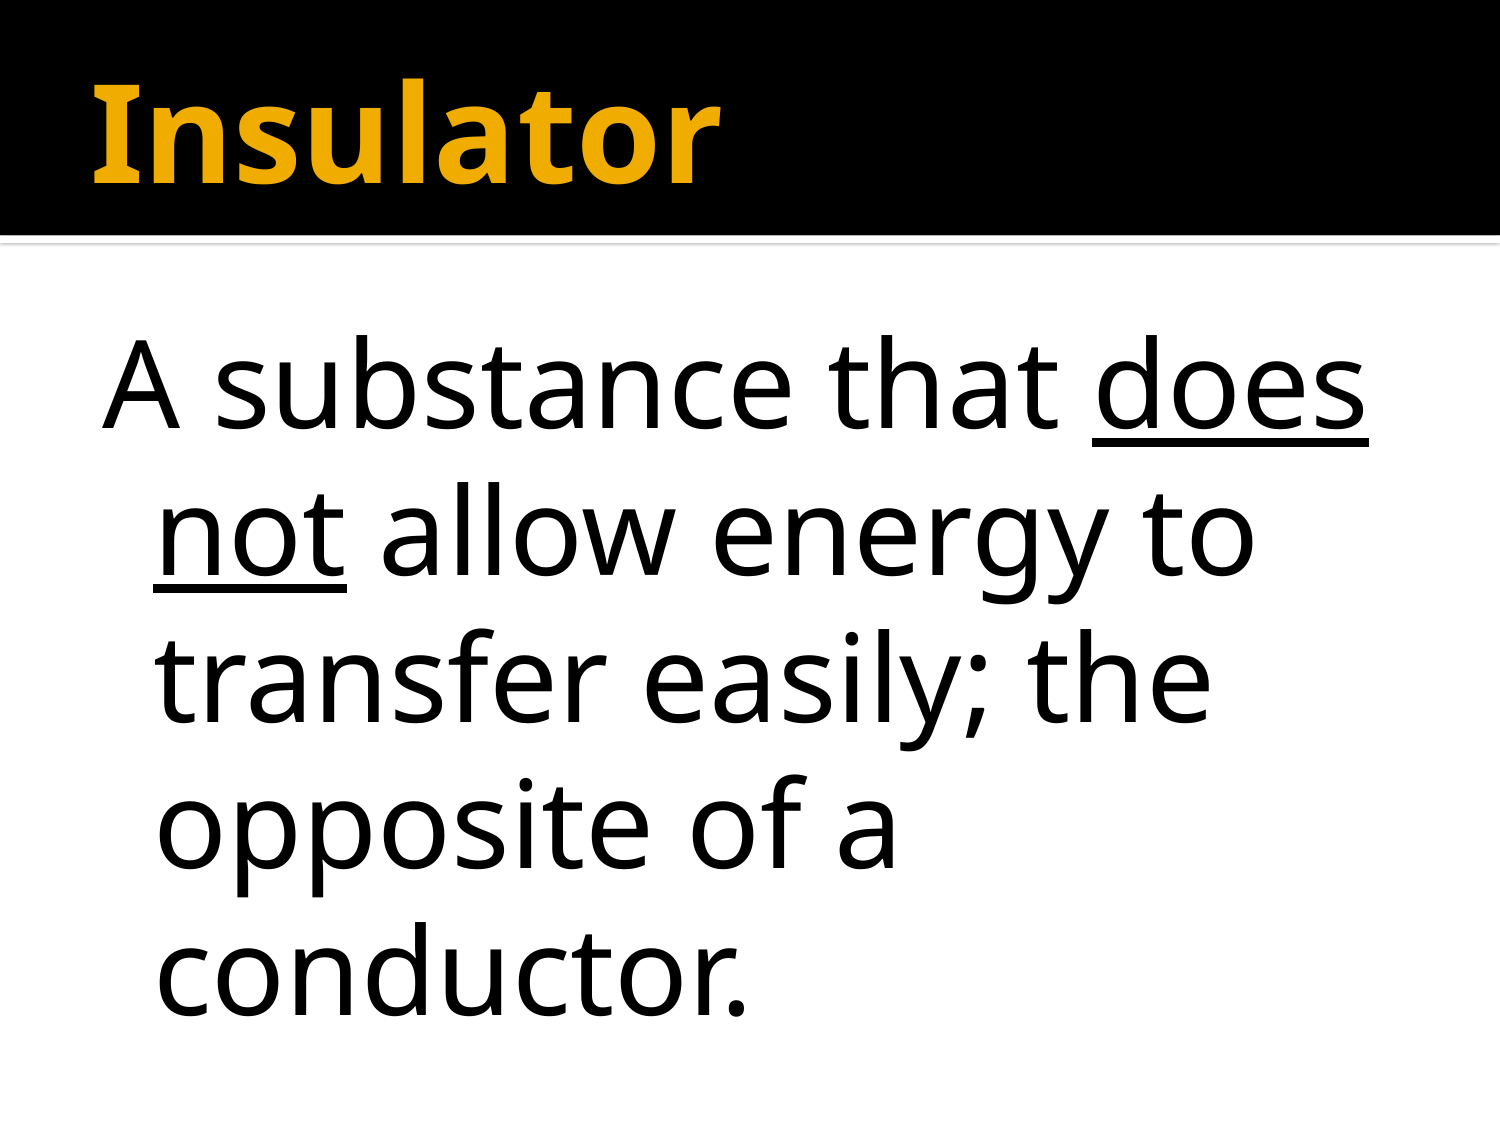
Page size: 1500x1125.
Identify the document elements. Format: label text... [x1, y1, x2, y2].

title Insulator [75, 25, 1425, 231]
list A substance that does not allow energy to transfer easily; the opposite of a conductor. [75, 291, 1425, 1050]
